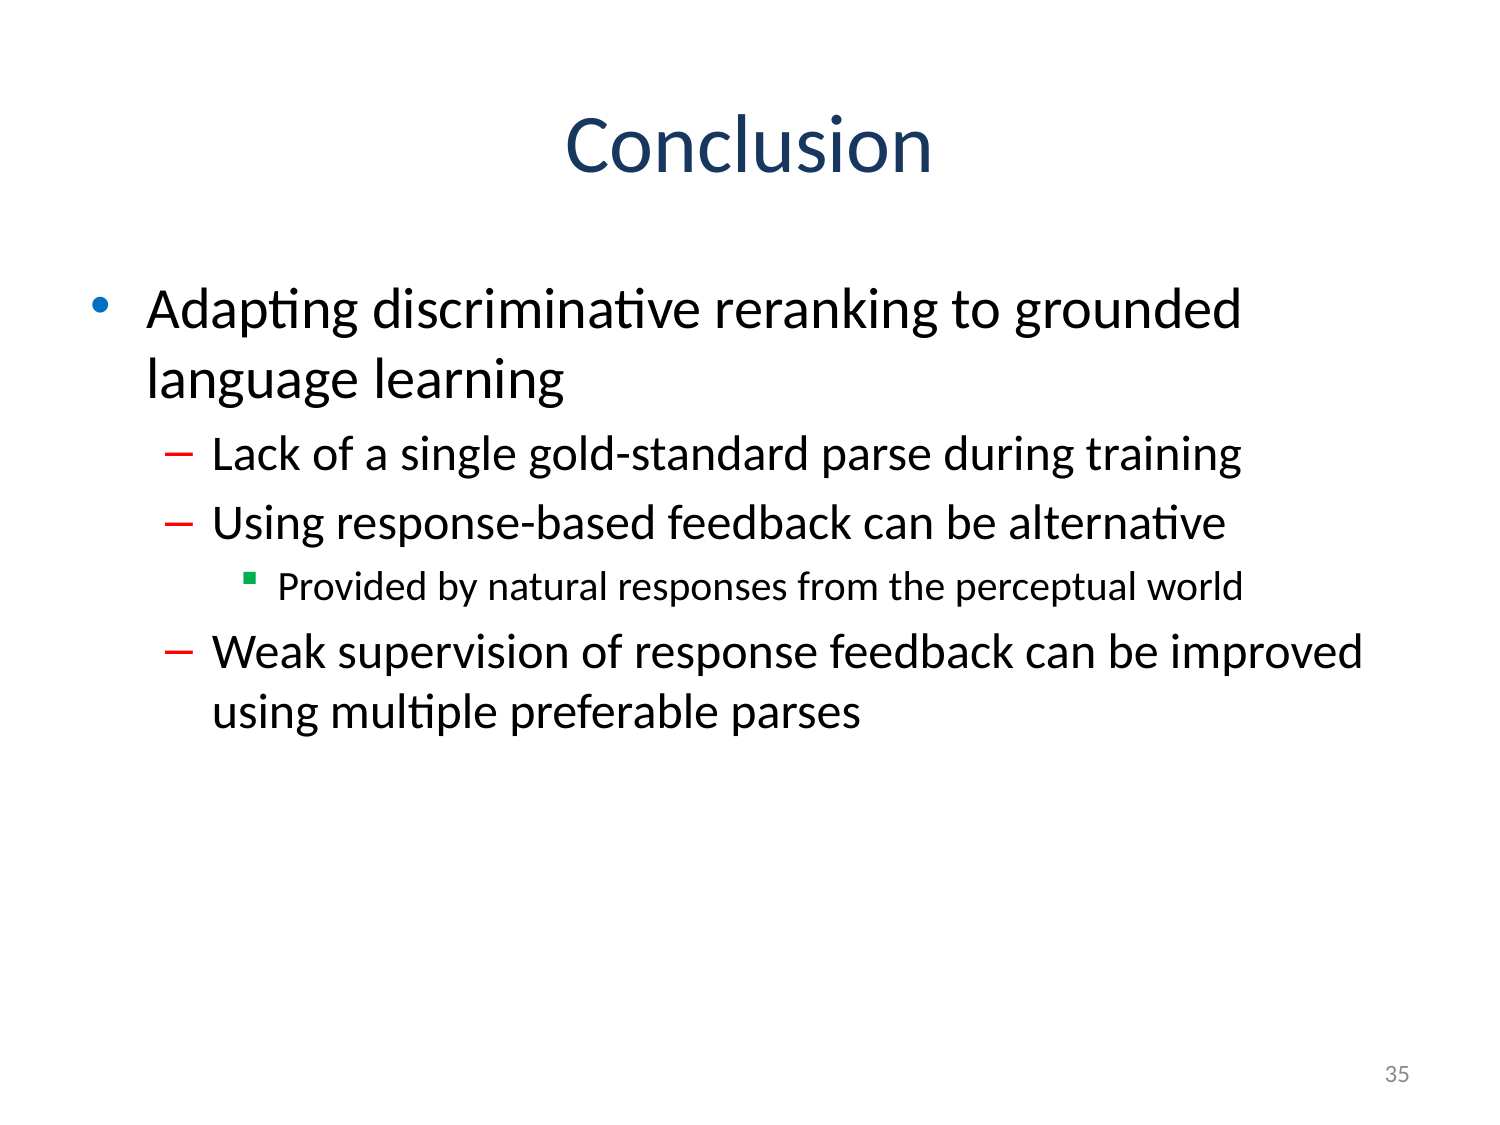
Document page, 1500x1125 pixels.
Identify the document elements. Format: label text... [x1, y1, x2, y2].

list Adapting discriminative reranking to grounded language learning Lack of a single gold-standard parse during training Using response-based feedback can be alternative Provided by natural responses from the perceptual world Weak supervision of response feedback can be improved using multiple preferable parses [75, 262, 1425, 1005]
slide_number 35 [1074, 1042, 1425, 1103]
title Conclusion [75, 45, 1425, 233]
